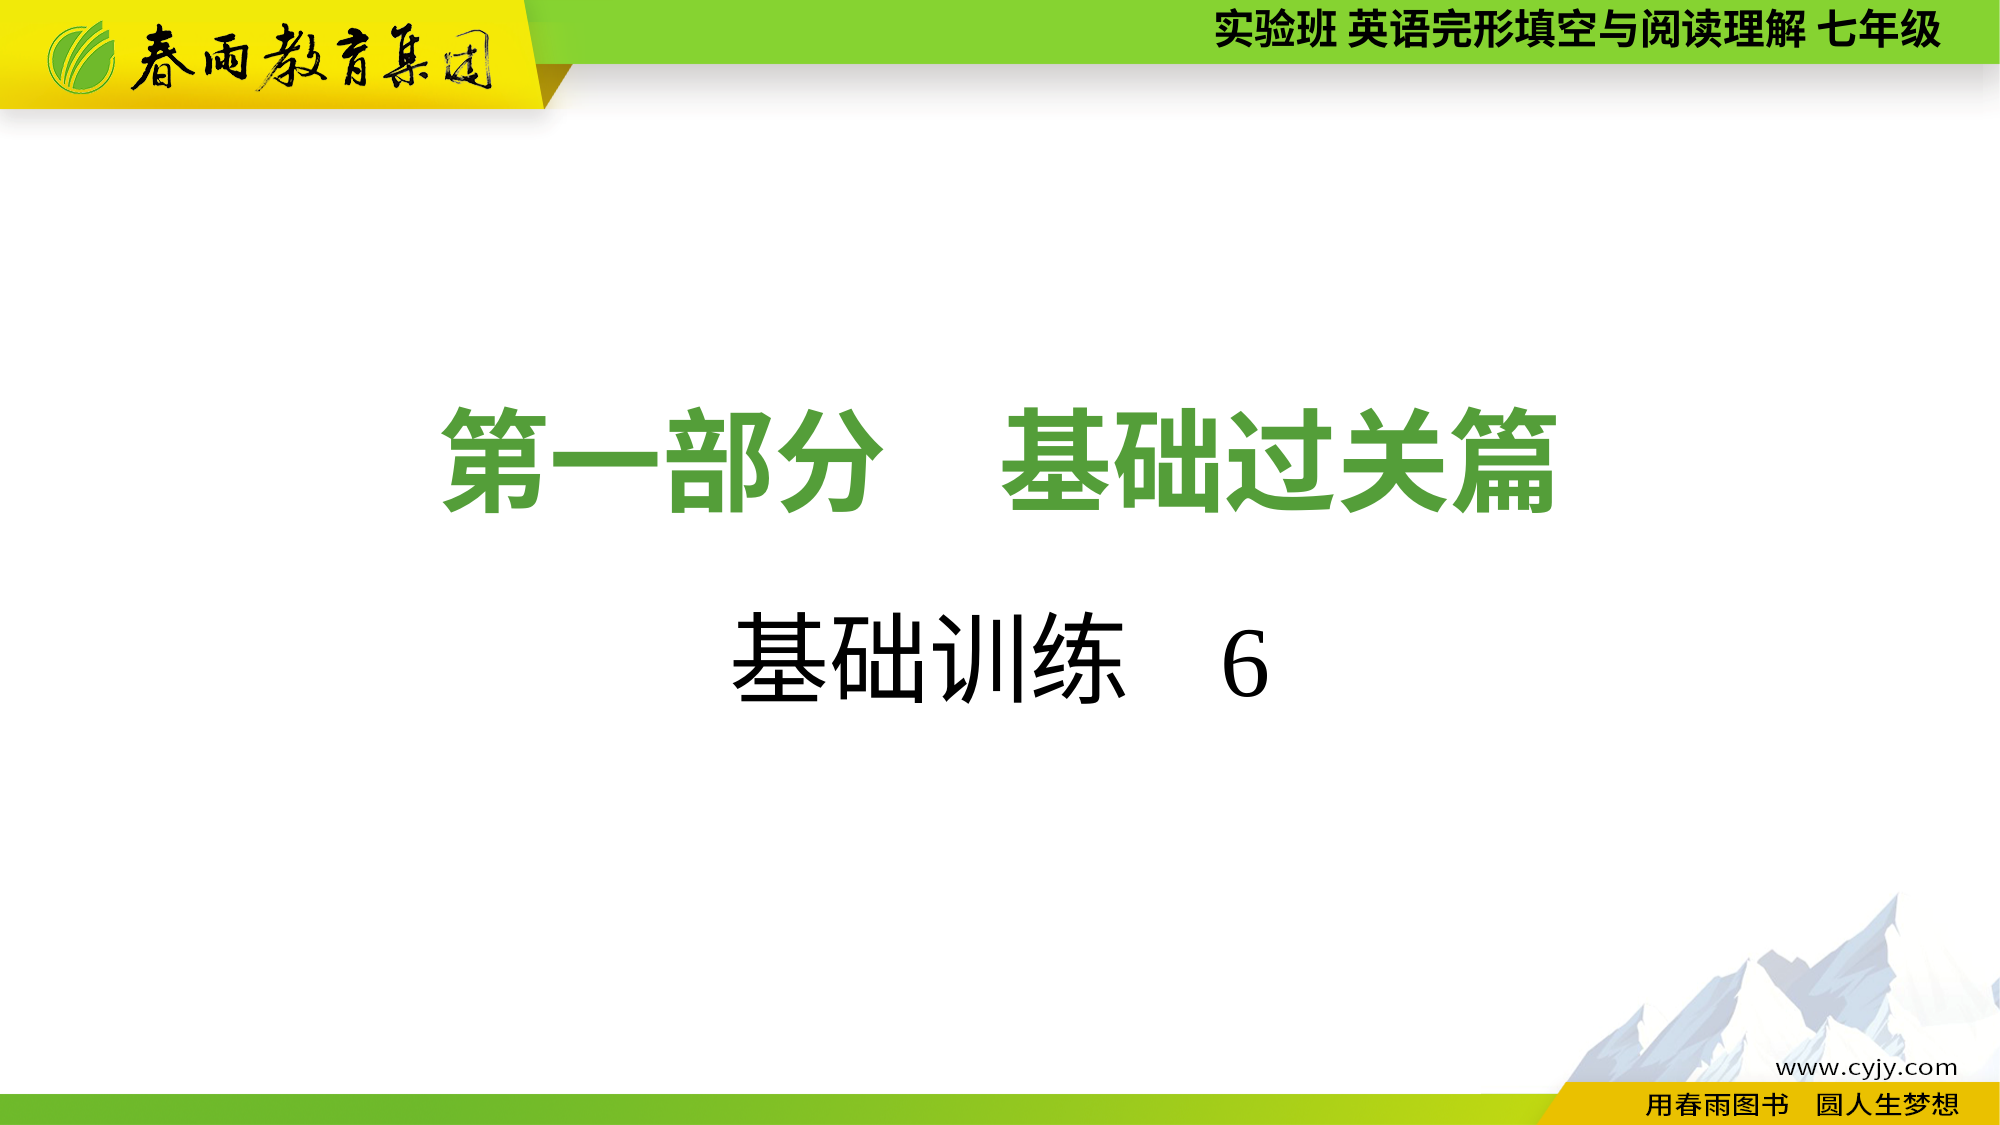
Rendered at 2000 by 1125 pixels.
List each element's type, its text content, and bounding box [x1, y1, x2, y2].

picture [0, 0, 2000, 1125]
text_box 第一部分 基础过关篇 [54, 316, 1946, 528]
text_box 基础训练 6 [54, 528, 1946, 724]
